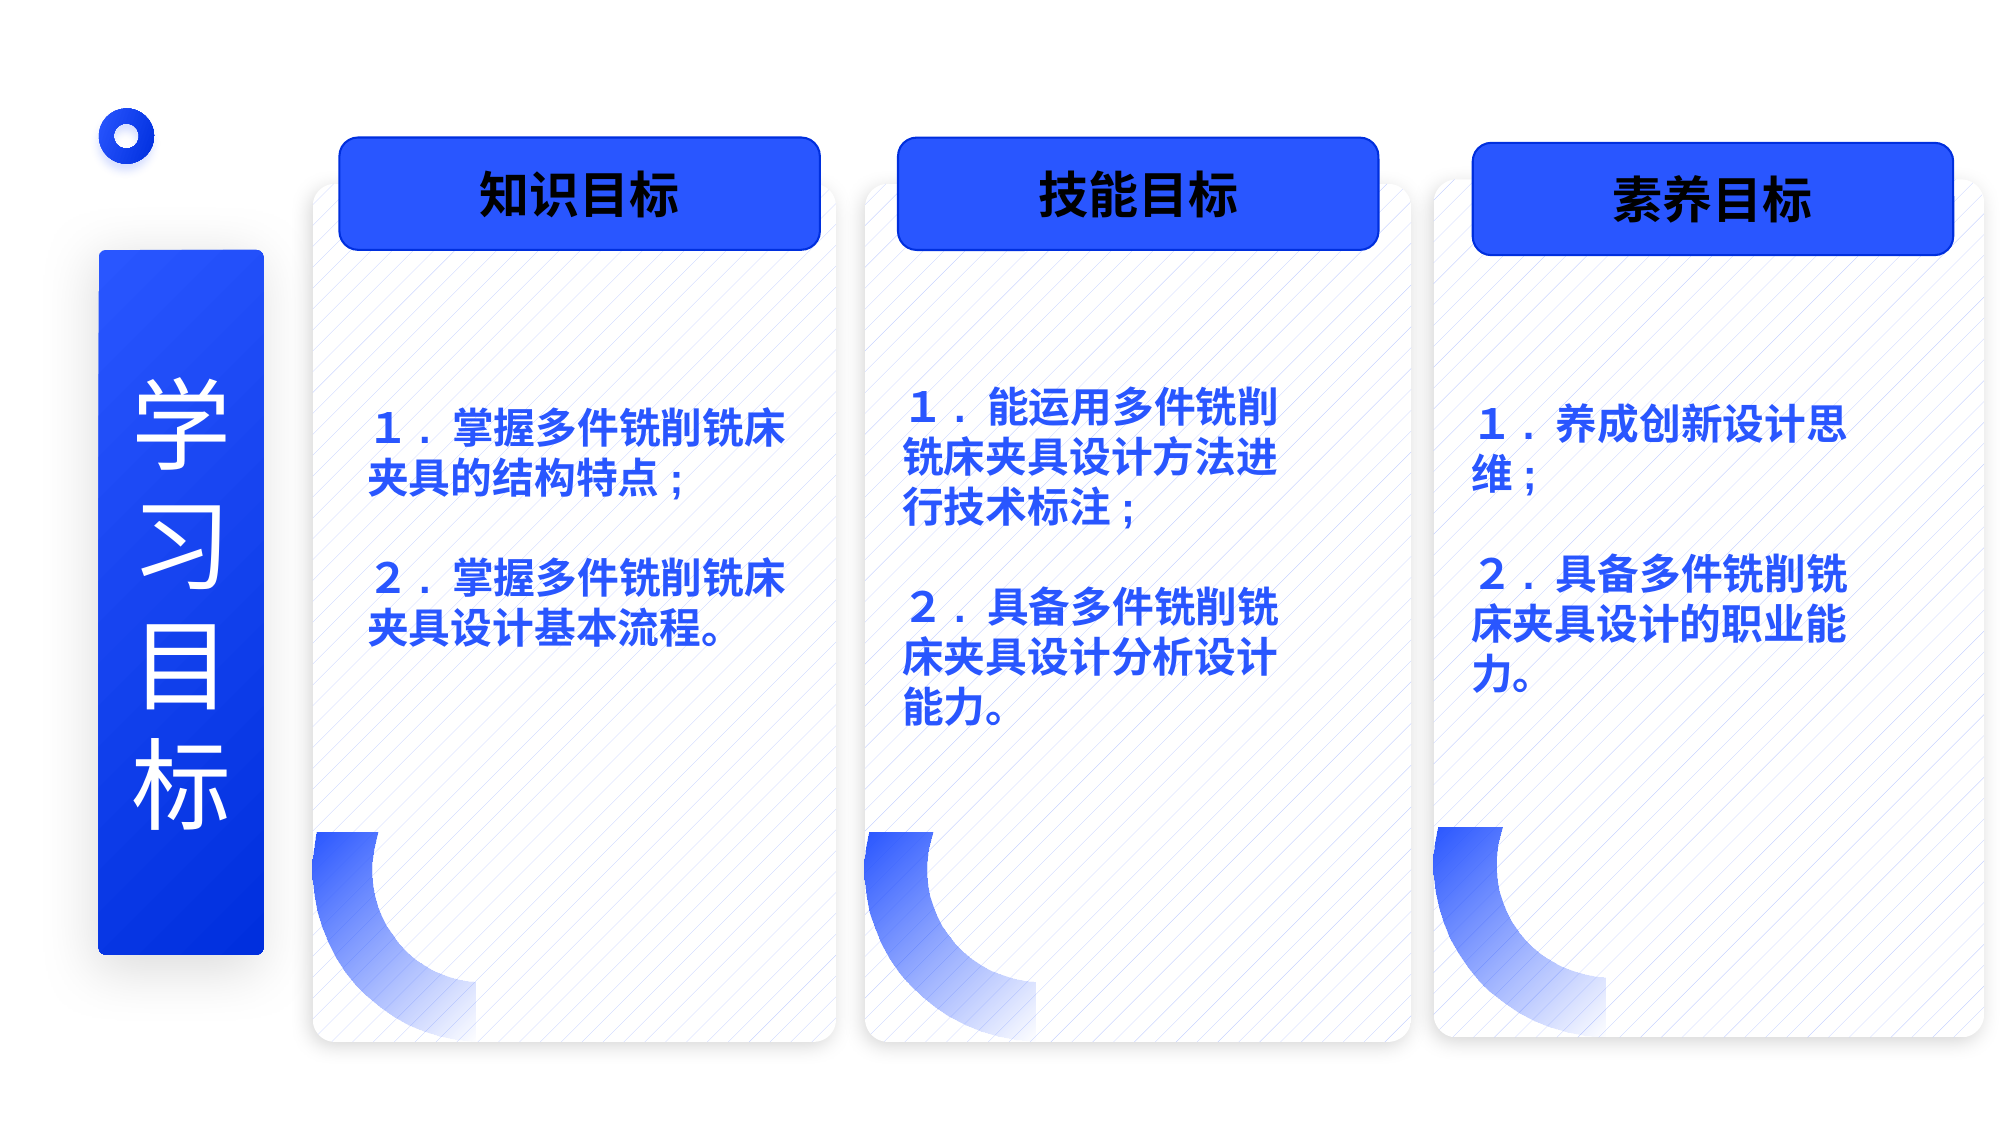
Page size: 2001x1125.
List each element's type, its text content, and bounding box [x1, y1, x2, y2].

text_box [97, 107, 156, 165]
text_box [865, 183, 1412, 1043]
text_box 素养目标 [1471, 141, 1955, 179]
text_box 知识目标 [338, 136, 821, 183]
text_box 技能目标 [896, 136, 1380, 183]
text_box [312, 183, 836, 1043]
text_box 学 习 目 标 [97, 248, 265, 956]
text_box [1433, 179, 1984, 1038]
